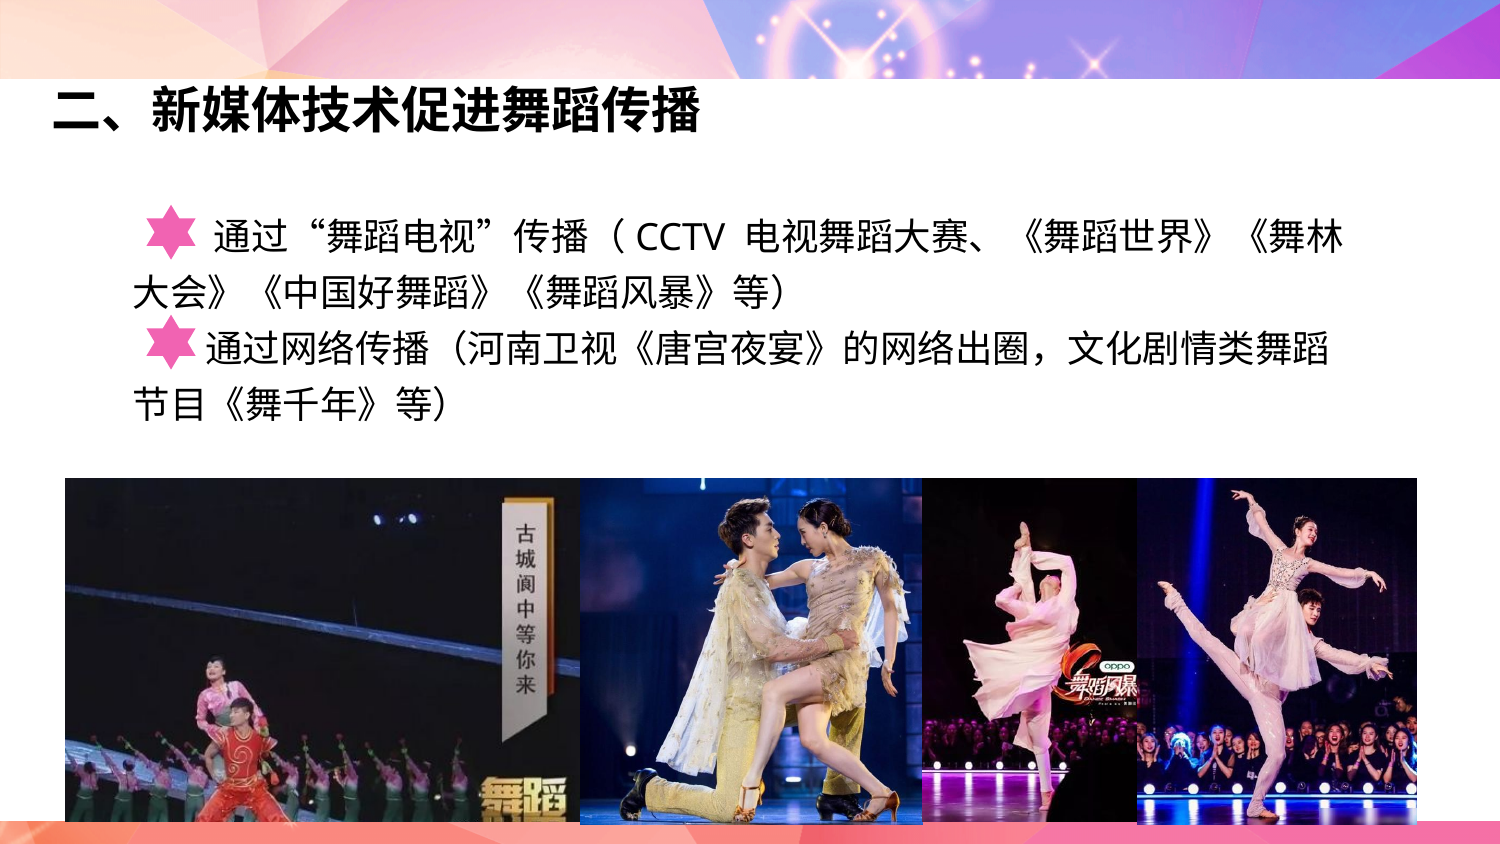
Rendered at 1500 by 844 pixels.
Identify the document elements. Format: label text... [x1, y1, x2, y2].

text_box 二、新媒体技术促进舞蹈传播 [36, 56, 1250, 165]
text_box [144, 202, 198, 262]
text_box 通过“舞蹈电视”传播（CCTV 电视舞蹈大赛、《舞蹈世界》《舞林大会》《中国好舞蹈》《舞蹈风暴》等） 通过网络传播（河南卫视《唐宫夜宴》的网络出圈，文化剧情类舞蹈节目《舞千年》等） [117, 193, 1366, 478]
picture [0, 0, 1500, 79]
text_box [144, 312, 198, 372]
picture [0, 478, 1500, 844]
